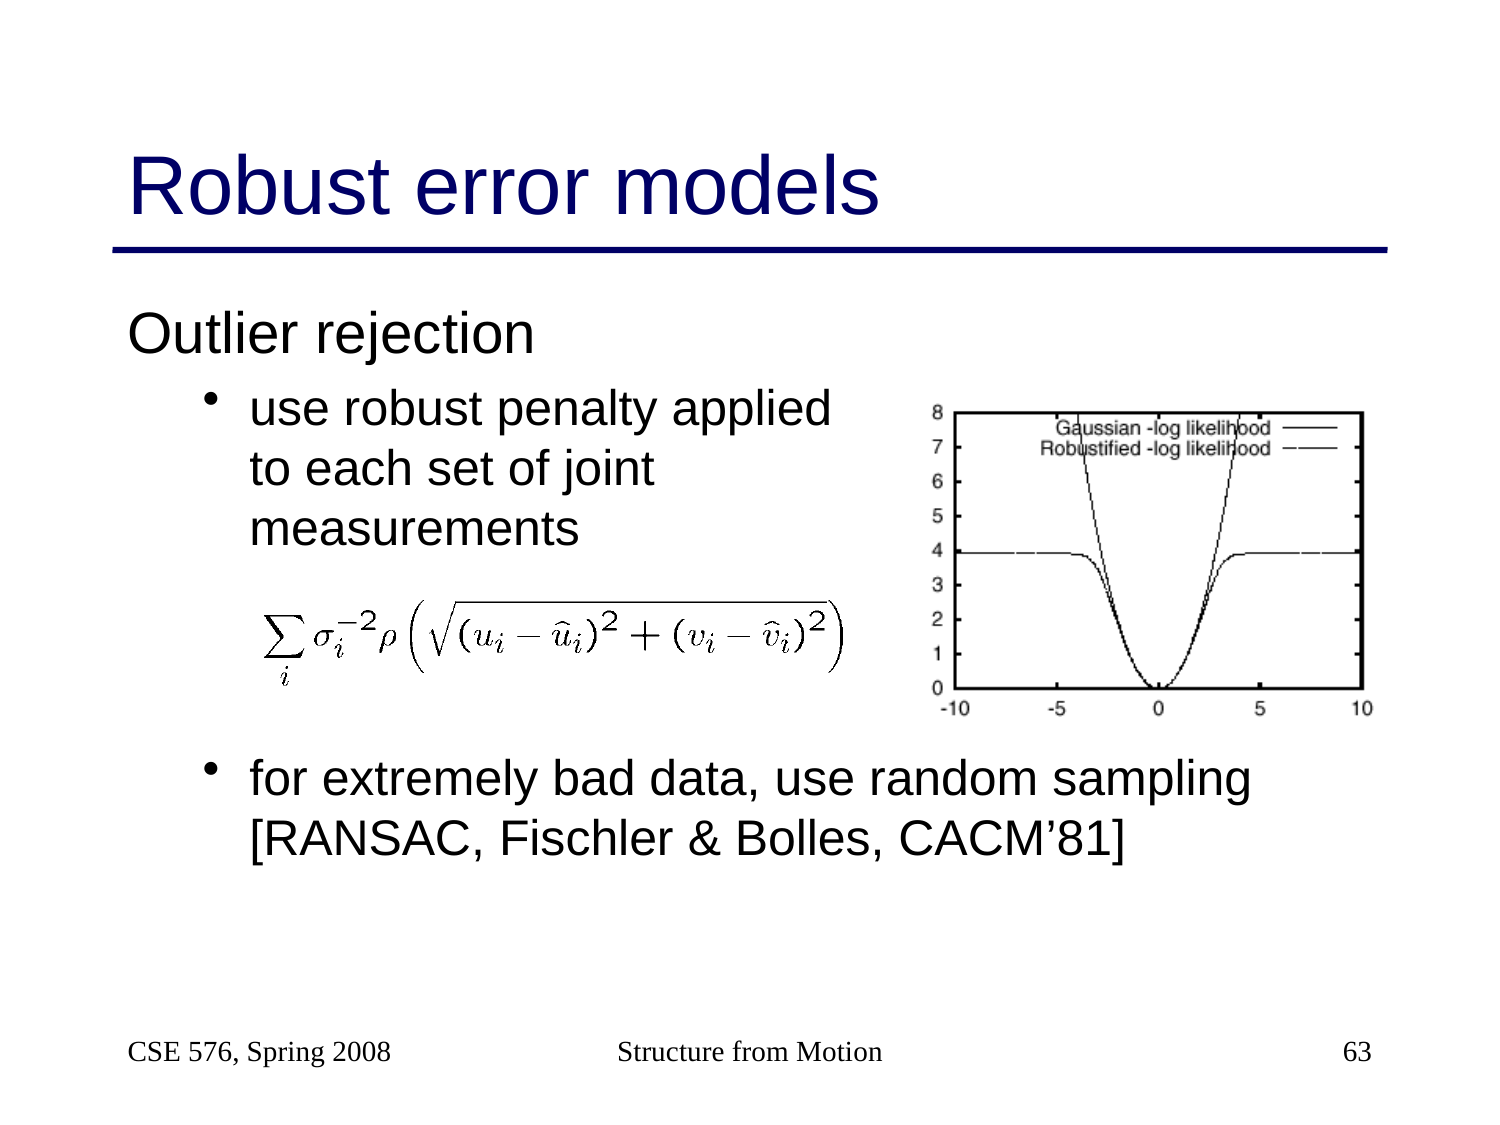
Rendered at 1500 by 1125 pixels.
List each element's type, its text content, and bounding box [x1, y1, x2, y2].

picture [264, 599, 844, 687]
picture [924, 399, 1391, 729]
slide_number 63 [1074, 1025, 1388, 1100]
title Robust error models [112, 99, 1388, 263]
list Outlier rejection use robust penalty applied to each set of joint measurements for extremely bad data, use random sampling [RANSAC, Fischler & Bolles, CACM’81] [112, 287, 1388, 1000]
footer Structure from Motion [450, 1025, 1050, 1100]
slide_number CSE 576, Spring 2008 [112, 1025, 425, 1100]
